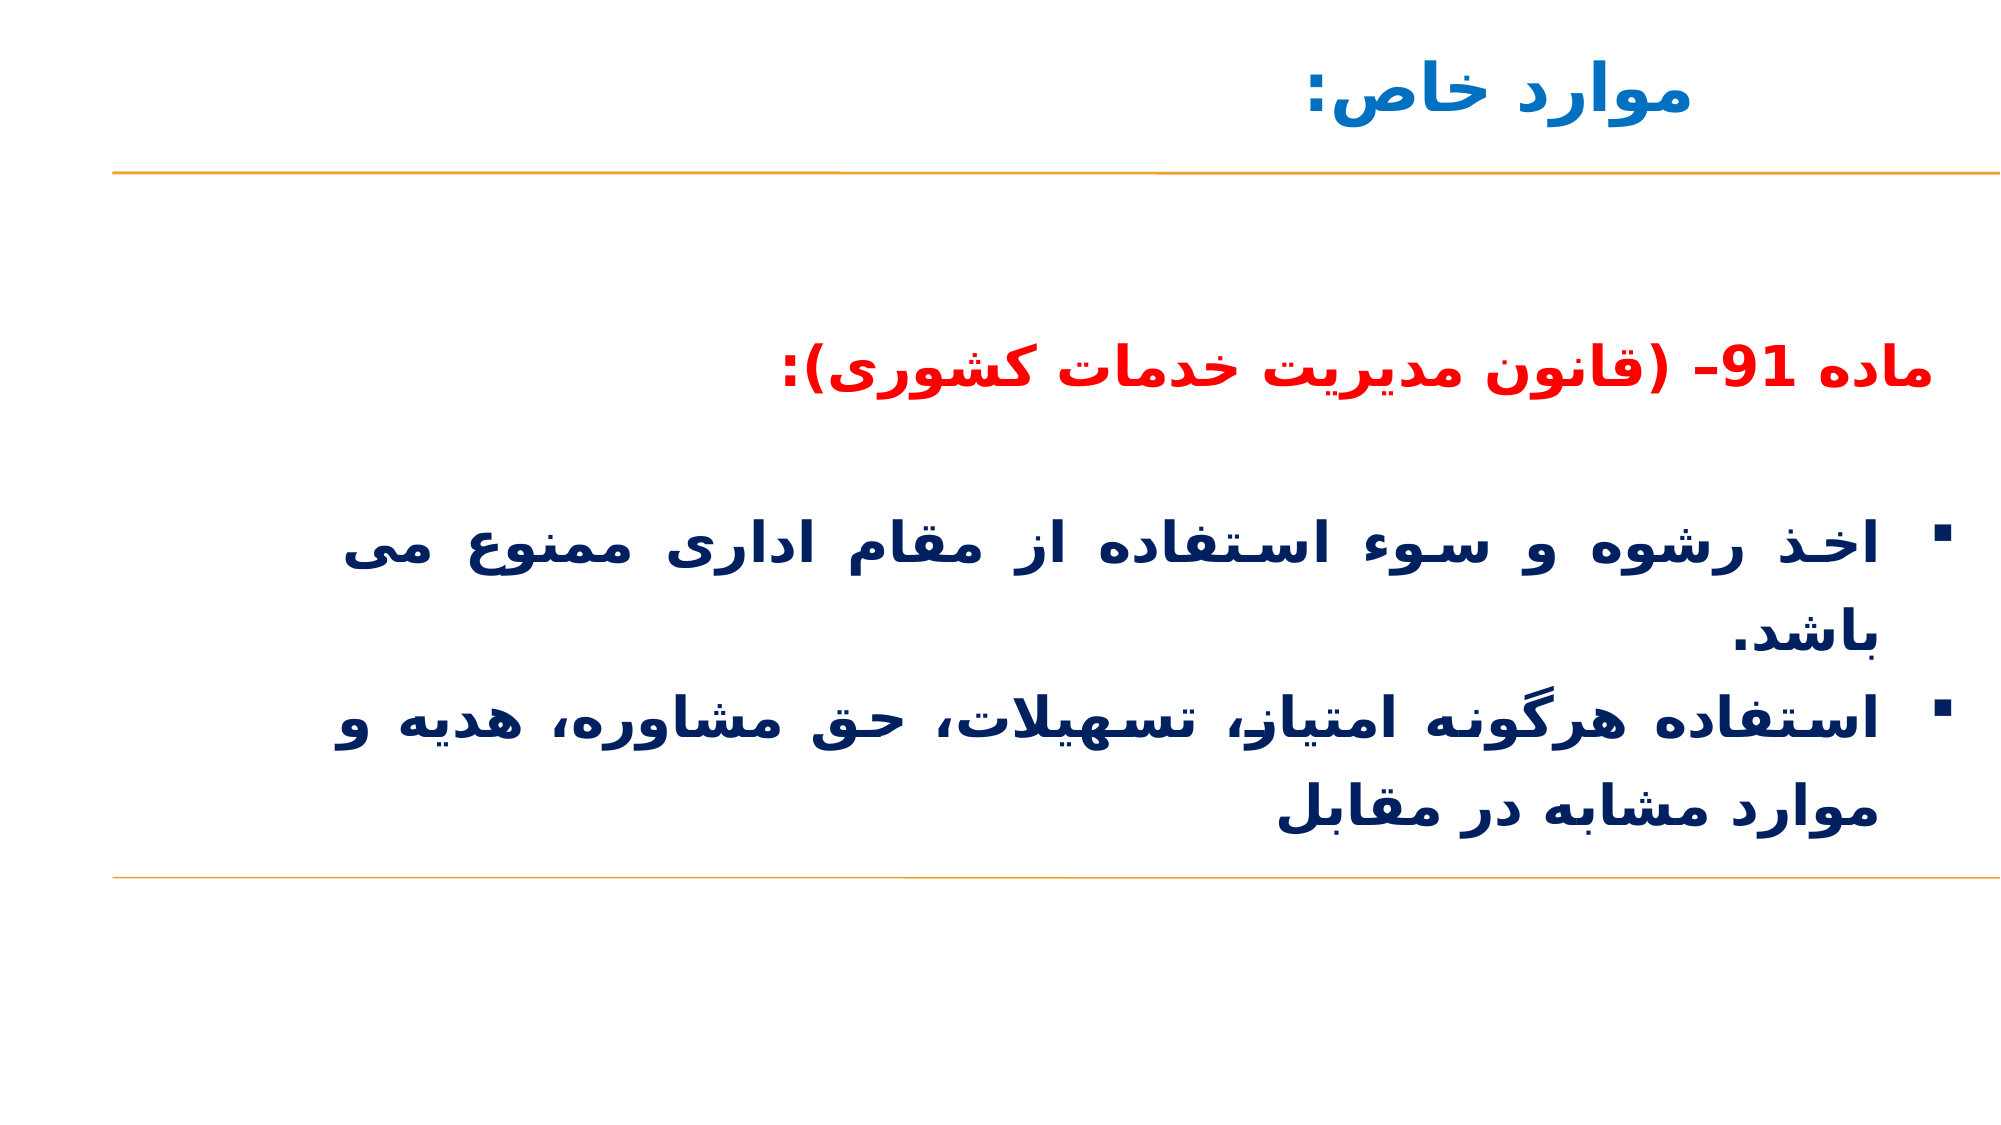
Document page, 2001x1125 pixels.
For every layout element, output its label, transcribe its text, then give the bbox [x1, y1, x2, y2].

text_box موارد خاص: [269, 32, 1715, 138]
text_box ‌ ماده 91– (قانون مدیریت خدمات کشوری): اخذ رشوه و سوء استفاده از مقام اداری ممنوع می باشد. استفاده هرگونه امتیاز، تسهیلات، حق مشاوره، هدیه و موارد مشابه در مقابل [316, 138, 1971, 1006]
